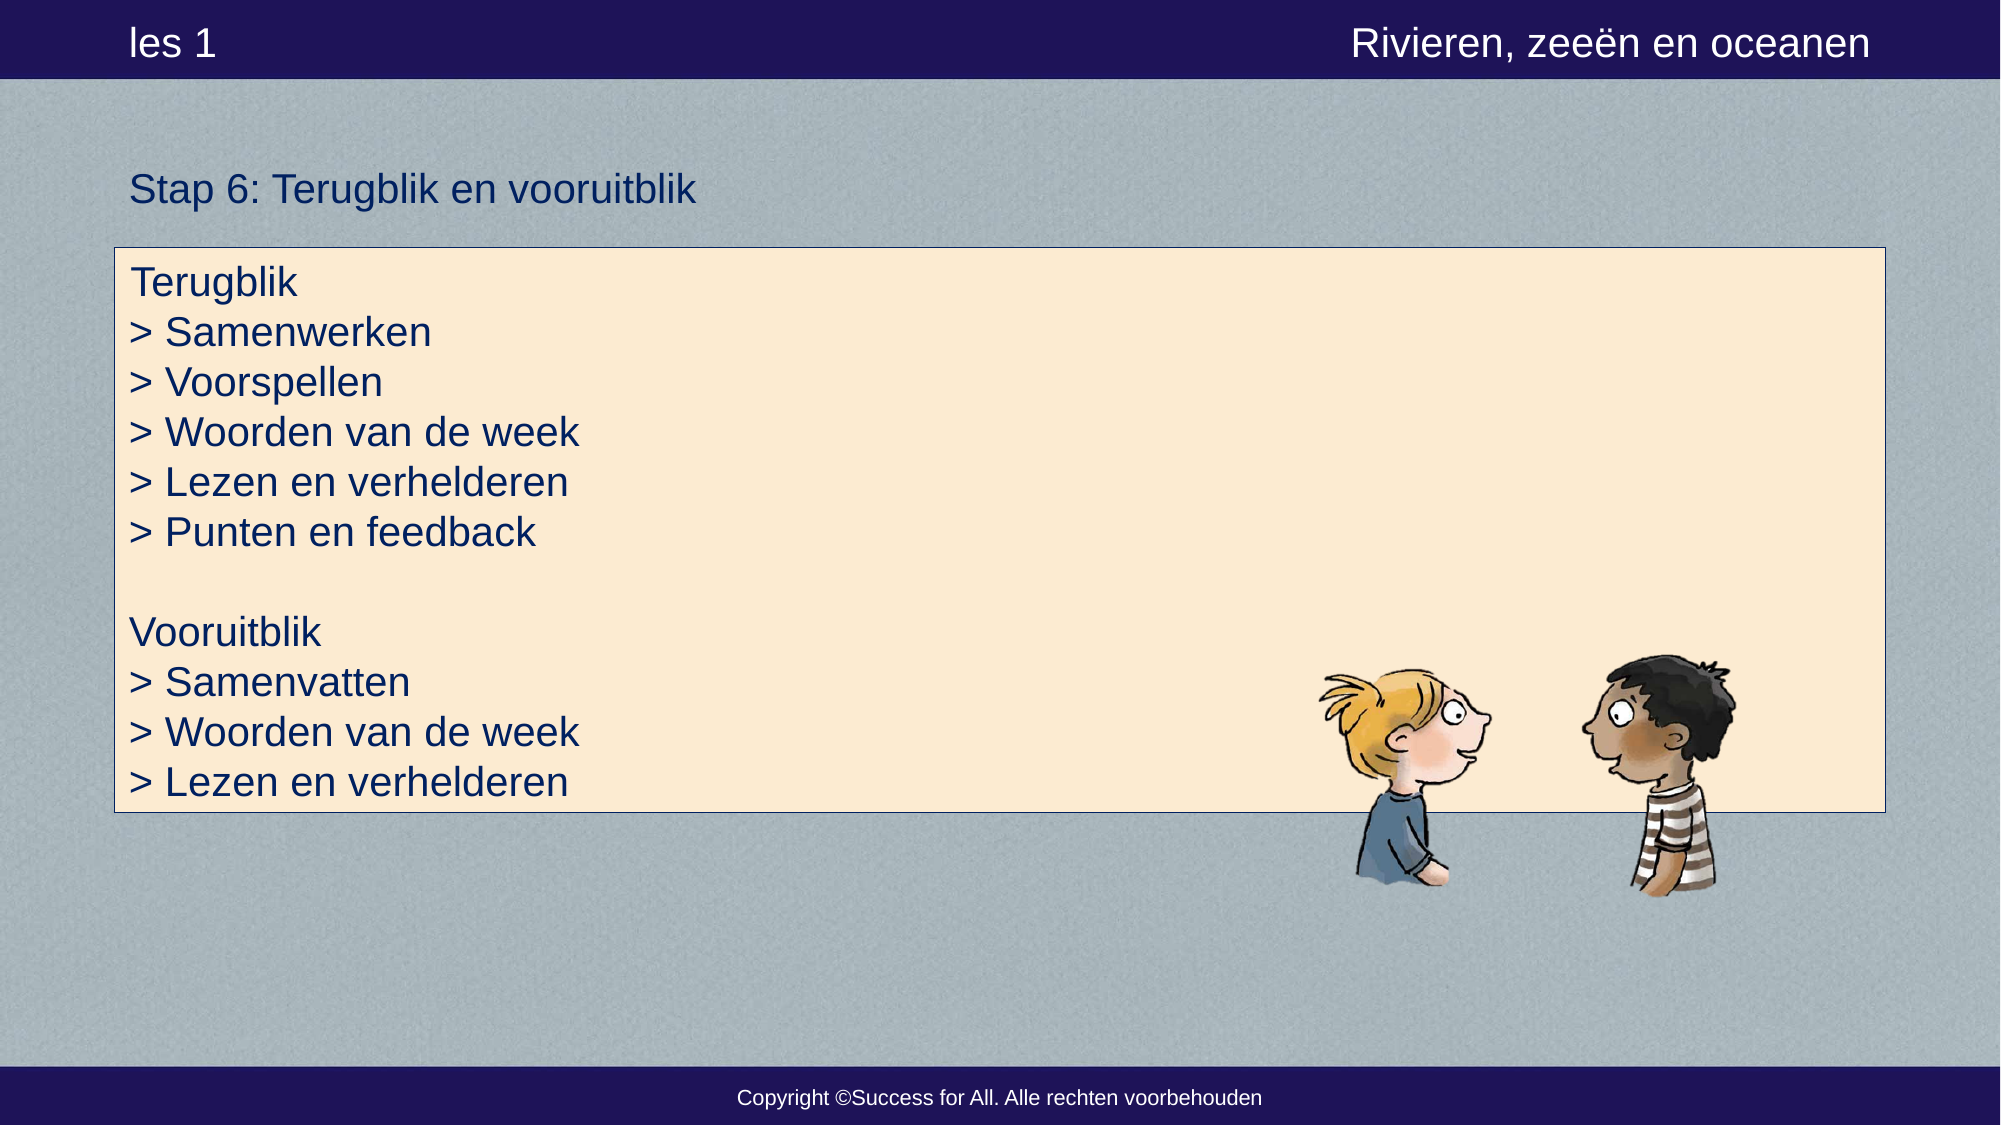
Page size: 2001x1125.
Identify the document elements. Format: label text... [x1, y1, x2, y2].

text_box Stap 6: Terugblik en vooruitblik [114, 154, 907, 220]
text_box les 1 [114, 8, 354, 73]
text_box Terugblik > Samenwerken > Voorspellen > Woorden van de week > Lezen en verhelderen > Punten en feedback Vooruitblik > Samenvatten > Woorden van de week > Lezen en verhelderen [114, 247, 1886, 813]
text_box Rivieren, zeeën en oceanen [999, 8, 1886, 73]
text_box Copyright ©Success for All. Alle rechten voorbehouden [0, 1076, 2000, 1125]
picture [0, 0, 2001, 1125]
